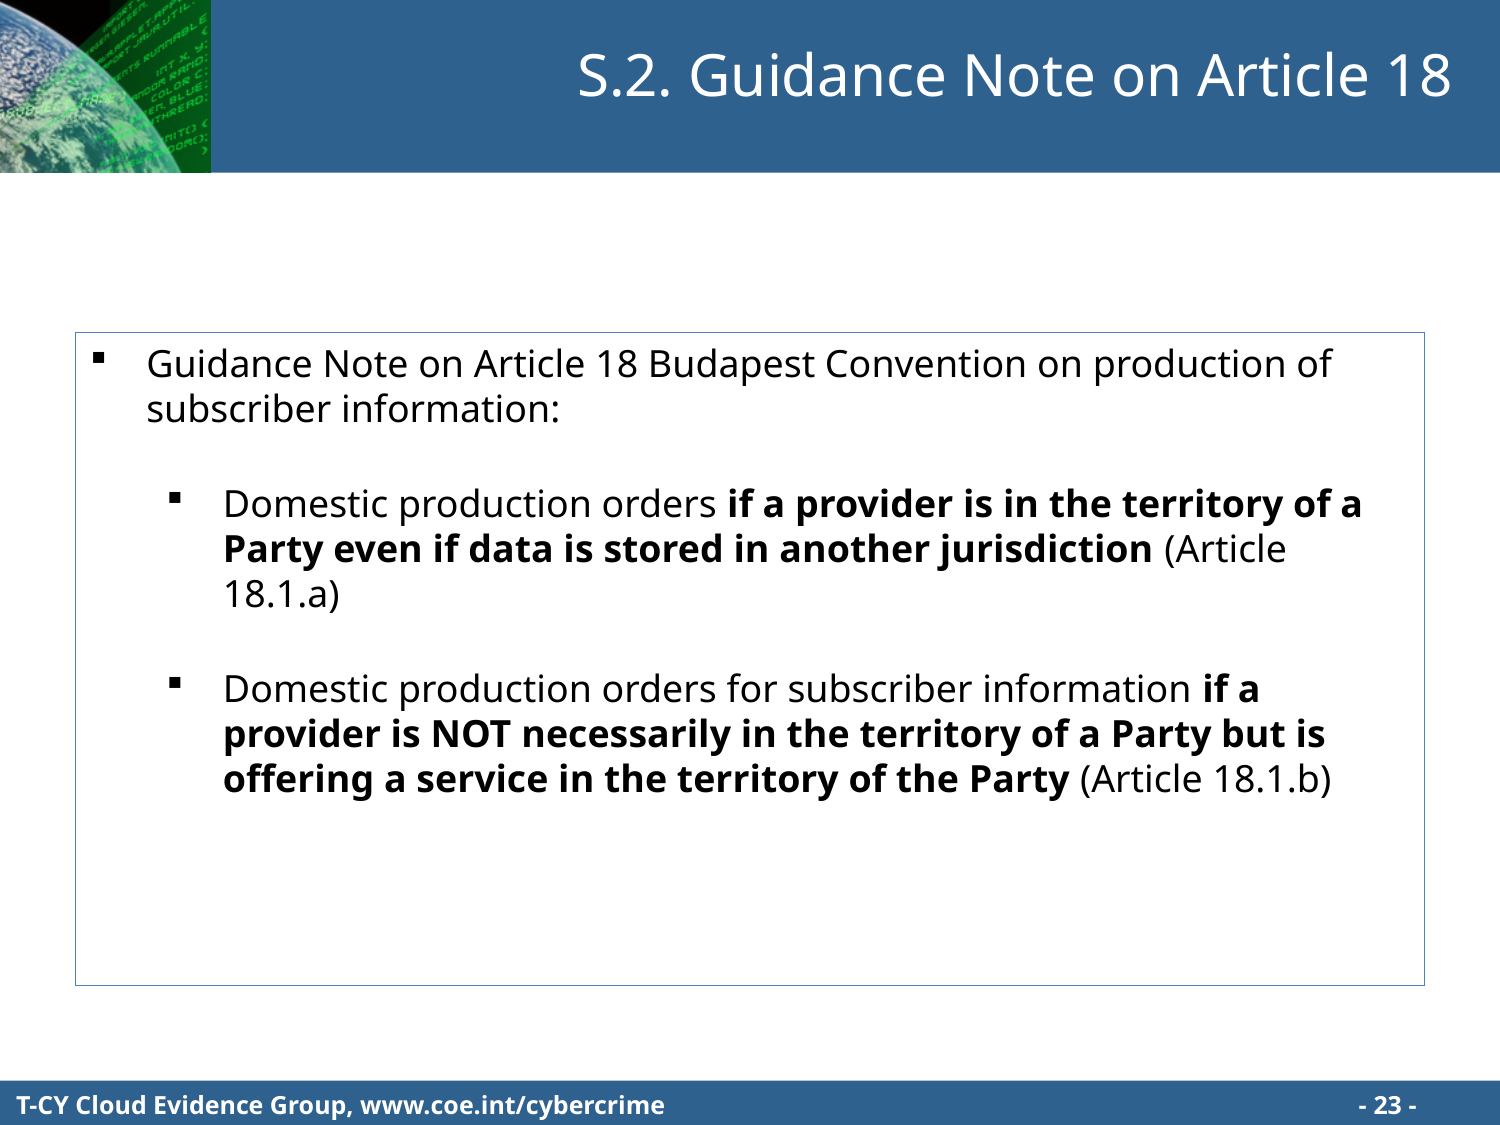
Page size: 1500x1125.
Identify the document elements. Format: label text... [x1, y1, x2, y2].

text_box S.2. Guidance Note on Article 18 [230, 31, 1483, 116]
list Guidance Note on Article 18 Budapest Convention on production of subscriber information: Domestic production orders if a provider is in the territory of a Party even if data is stored in another jurisdiction (Article 18.1.a) Domestic production orders for subscriber information if a provider is NOT necessarily in the territory of a Party but is offering a service in the territory of the Party (Article 18.1.b) [75, 332, 1425, 986]
picture [0, 0, 212, 173]
text_box [214, 0, 1500, 175]
text_box [0, 1079, 1500, 1125]
text_box T-CY Cloud Evidence Group, www.coe.int/cybercrime - 23 - [1, 1082, 1500, 1125]
